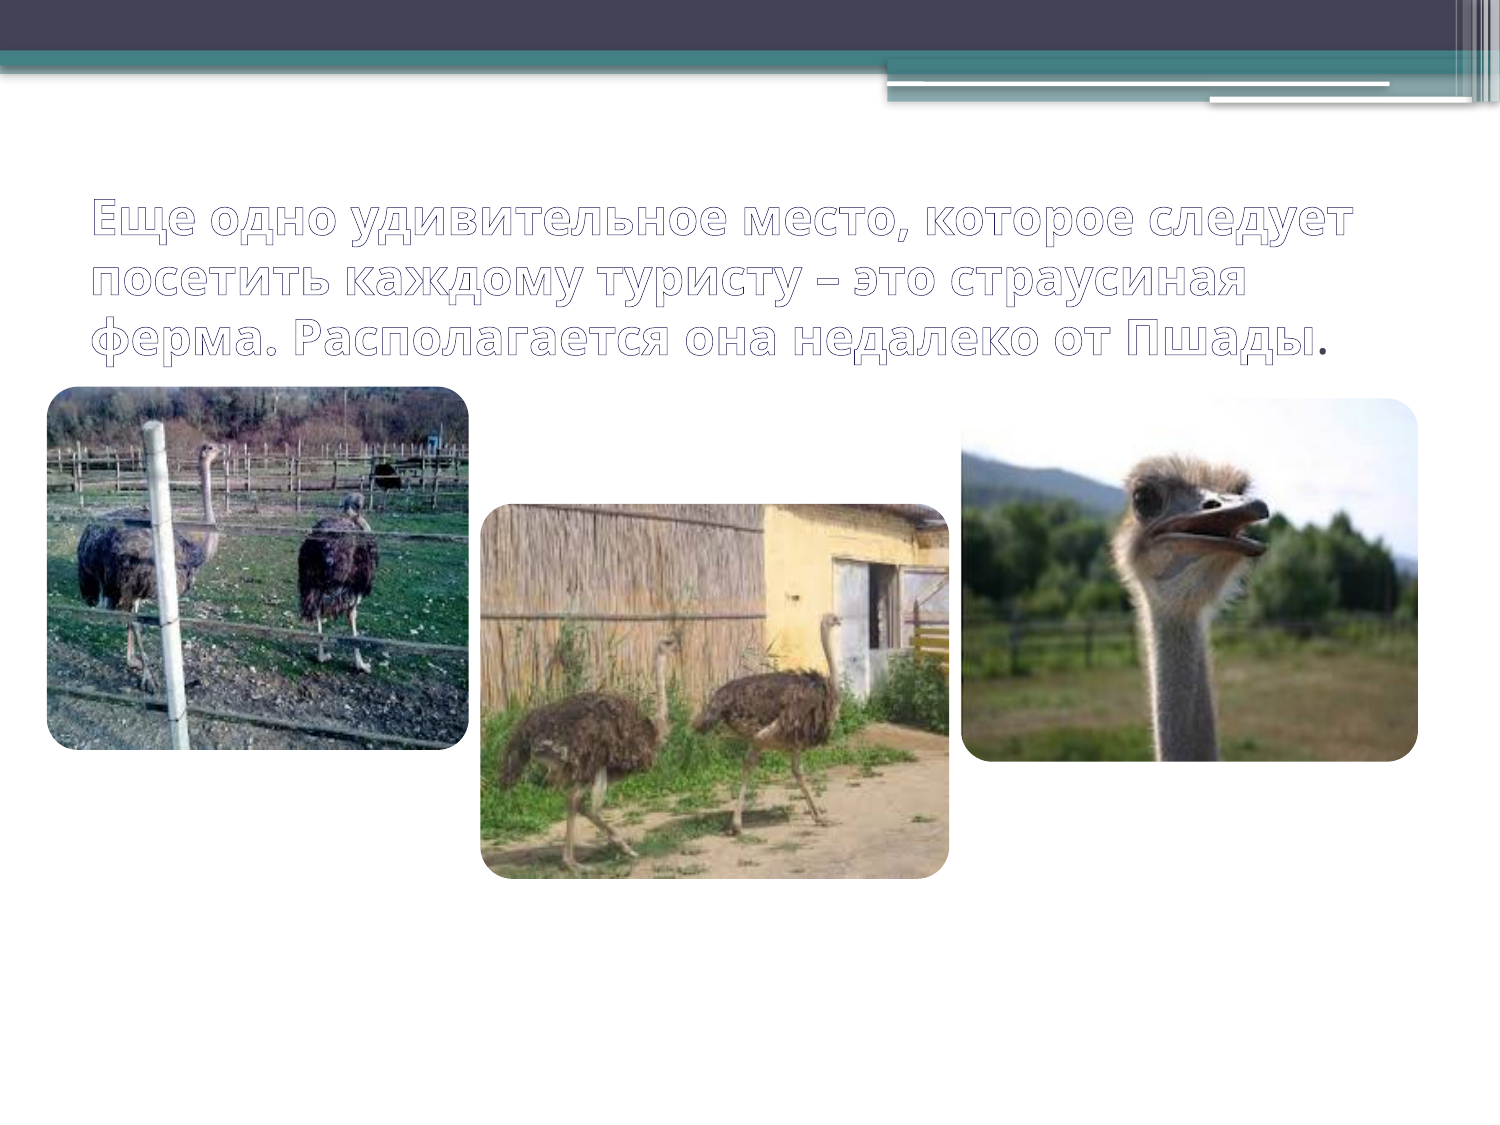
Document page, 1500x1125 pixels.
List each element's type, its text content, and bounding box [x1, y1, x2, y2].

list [46, 386, 469, 751]
picture [960, 398, 1419, 762]
title Еще одно удивительное место, которое следует посетить каждому туристу – это страусиная ферма. Располагается она недалеко от Пшады. [75, 187, 1425, 363]
picture [480, 503, 950, 880]
